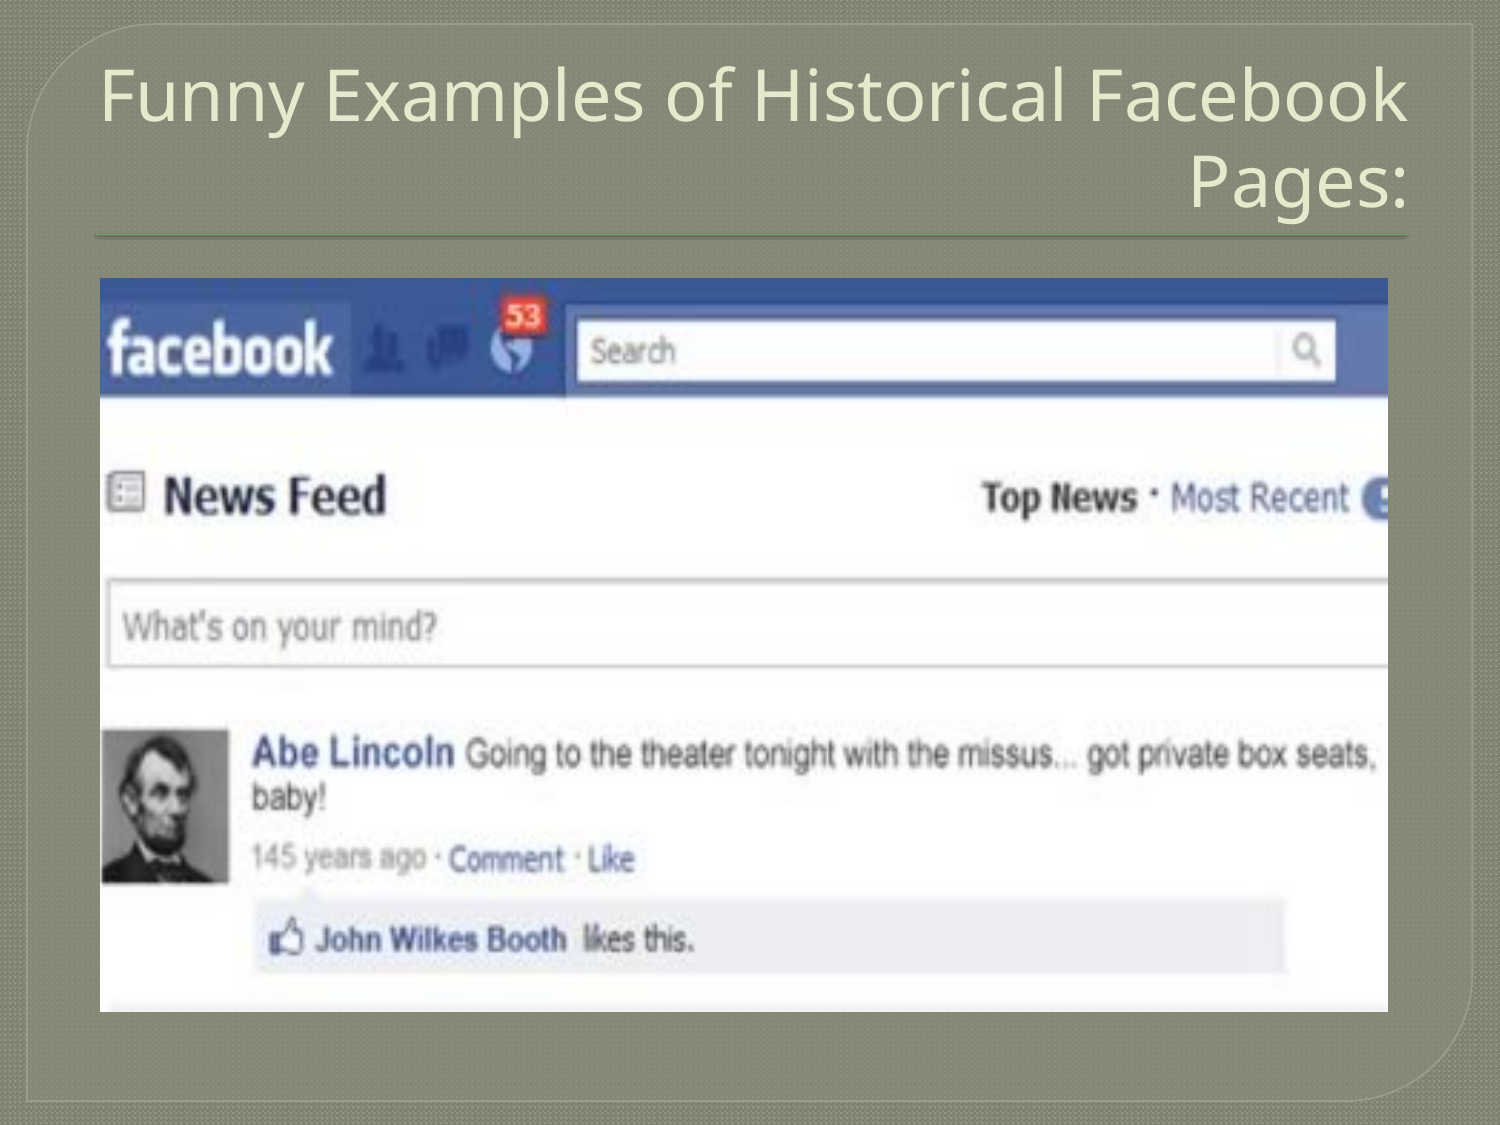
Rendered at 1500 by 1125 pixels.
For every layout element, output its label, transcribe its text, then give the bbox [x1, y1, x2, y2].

picture [100, 278, 1389, 1012]
title Funny Examples of Historical Facebook Pages: [75, 41, 1425, 230]
